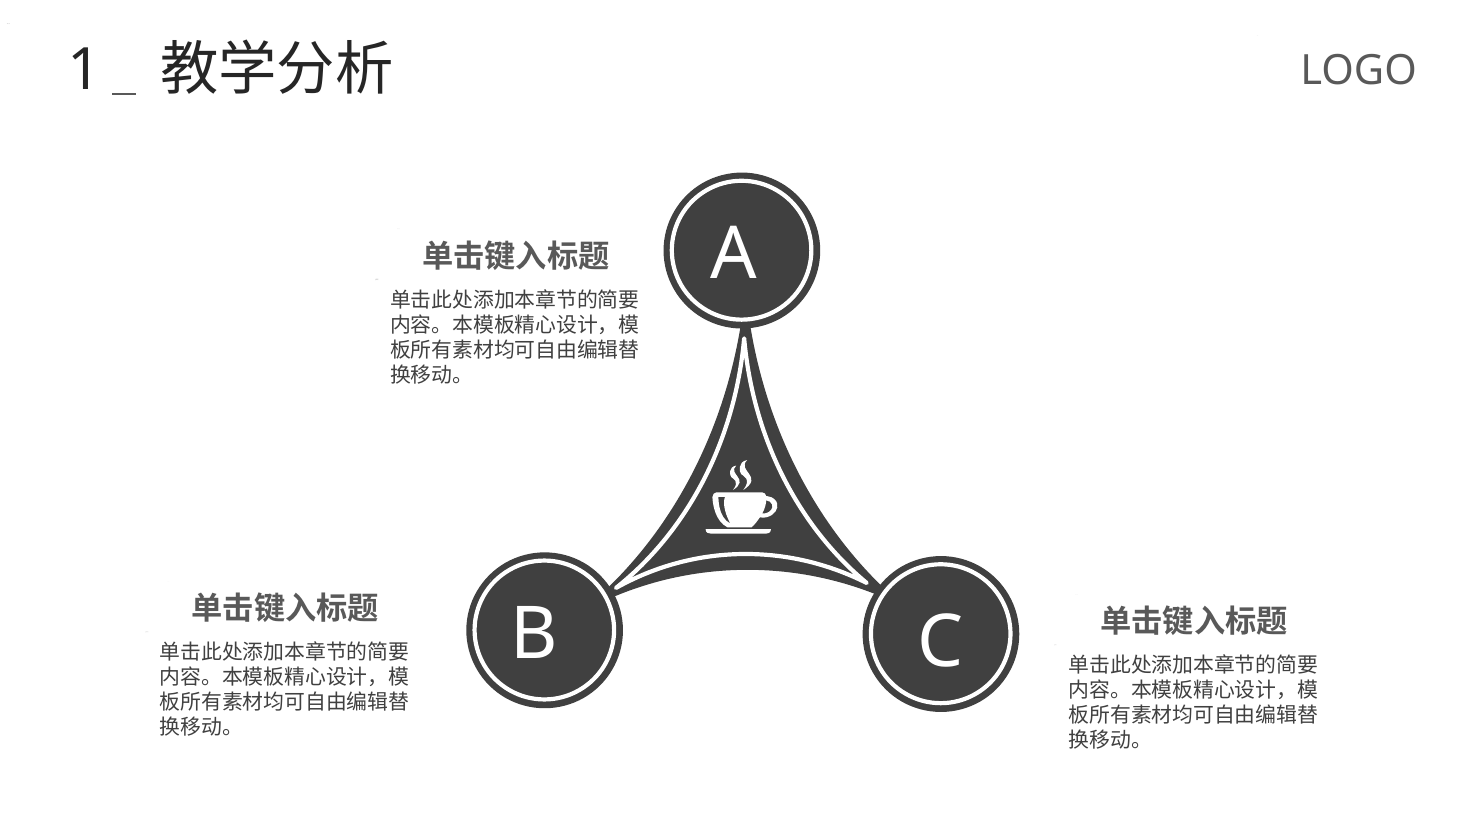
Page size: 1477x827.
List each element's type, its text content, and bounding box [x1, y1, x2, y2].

text_box [712, 492, 778, 528]
text_box [797, 204, 814, 296]
text_box [464, 550, 626, 711]
text_box 1 教学分析 [5, 23, 455, 109]
text_box [690, 178, 793, 200]
text_box A [689, 200, 797, 299]
text_box [665, 170, 823, 331]
text_box [730, 465, 740, 491]
text_box [492, 679, 597, 702]
text_box [598, 582, 617, 678]
text_box [610, 330, 880, 597]
text_box [892, 687, 989, 706]
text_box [1053, 593, 1343, 761]
text_box [739, 460, 752, 491]
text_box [145, 580, 434, 748]
text_box C [887, 587, 995, 687]
text_box [705, 529, 771, 534]
text_box LOGO [1256, 35, 1461, 101]
text_box [472, 583, 490, 677]
text_box B [490, 580, 598, 679]
text_box [492, 558, 596, 580]
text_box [375, 228, 664, 395]
text_box [614, 336, 869, 590]
text_box [669, 201, 795, 322]
text_box [860, 553, 1022, 715]
text_box [868, 562, 1013, 682]
